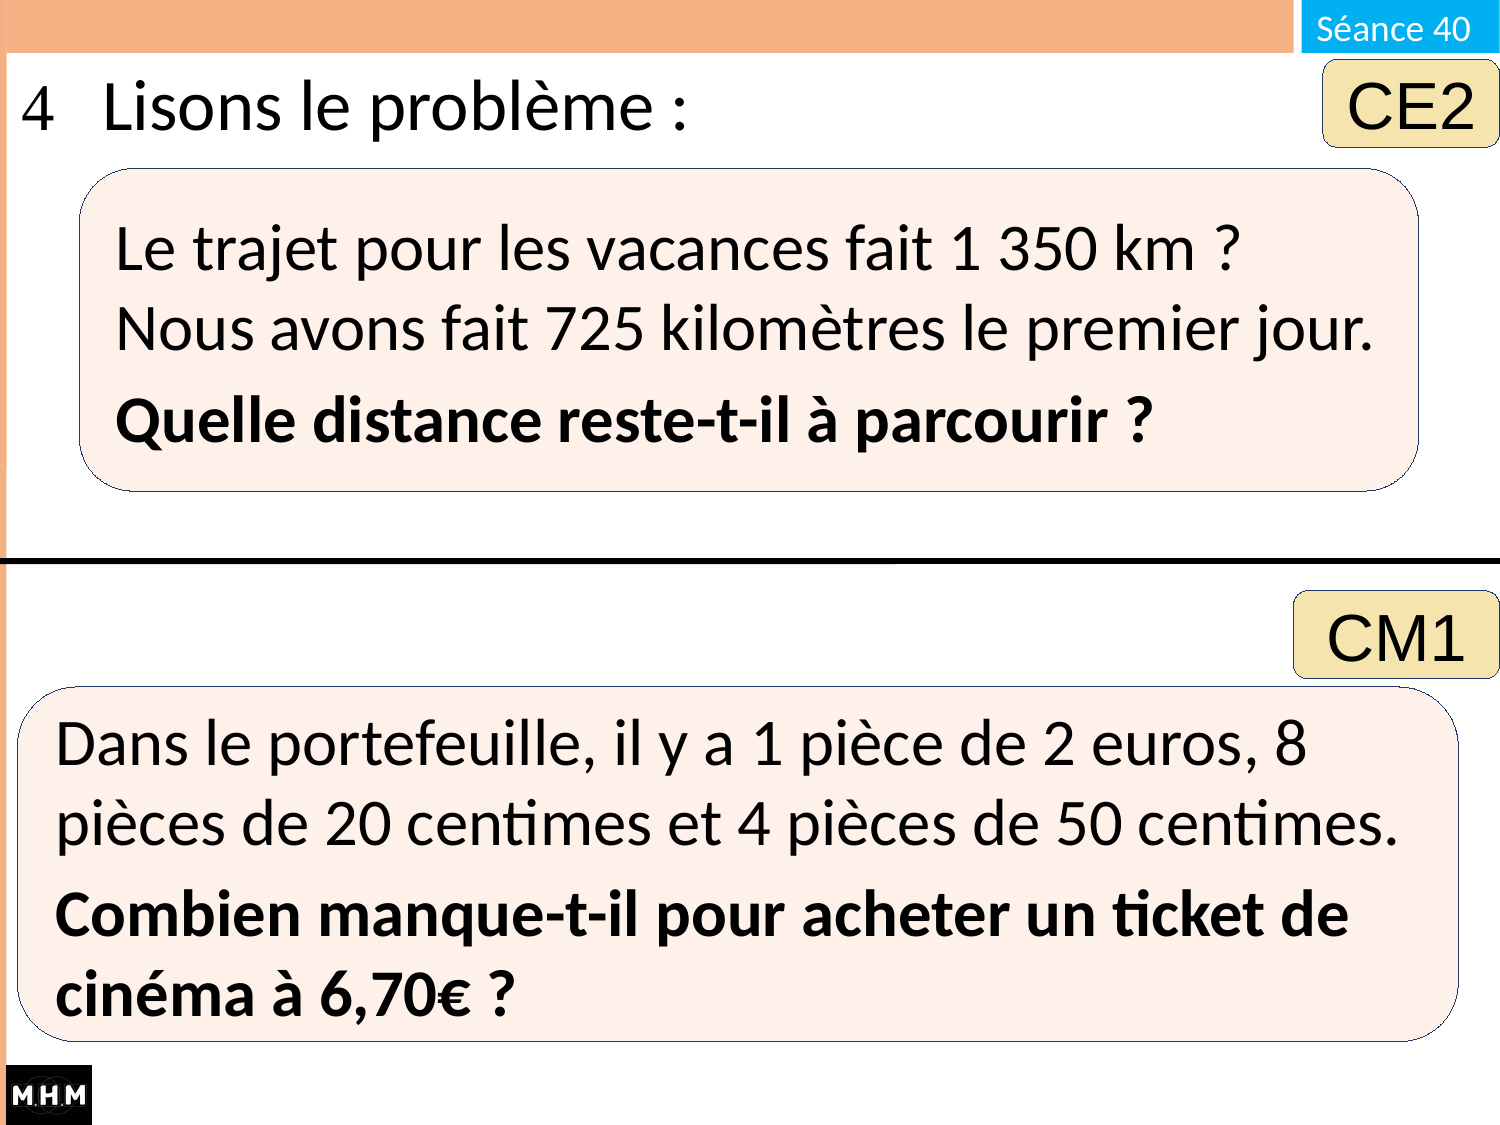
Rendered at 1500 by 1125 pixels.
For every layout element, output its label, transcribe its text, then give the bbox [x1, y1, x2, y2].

title Lisons le problème : [87, 32, 1381, 157]
picture [6, 1065, 92, 1125]
text_box CE2 [1322, 59, 1500, 148]
text_box Dans le portefeuille, il y a 1 pièce de 2 euros, 8 pièces de 20 centimes et 4 pièces de 50 centimes. Combien manque-t-il pour acheter un ticket de cinéma à 6,70€ ? [17, 686, 1459, 1042]
text_box CM1 [1293, 590, 1500, 679]
text_box Le trajet pour les vacances fait 1 350 km ? Nous avons fait 725 kilomètres le premier jour. Quelle distance reste-t-il à parcourir ? [79, 168, 1419, 492]
